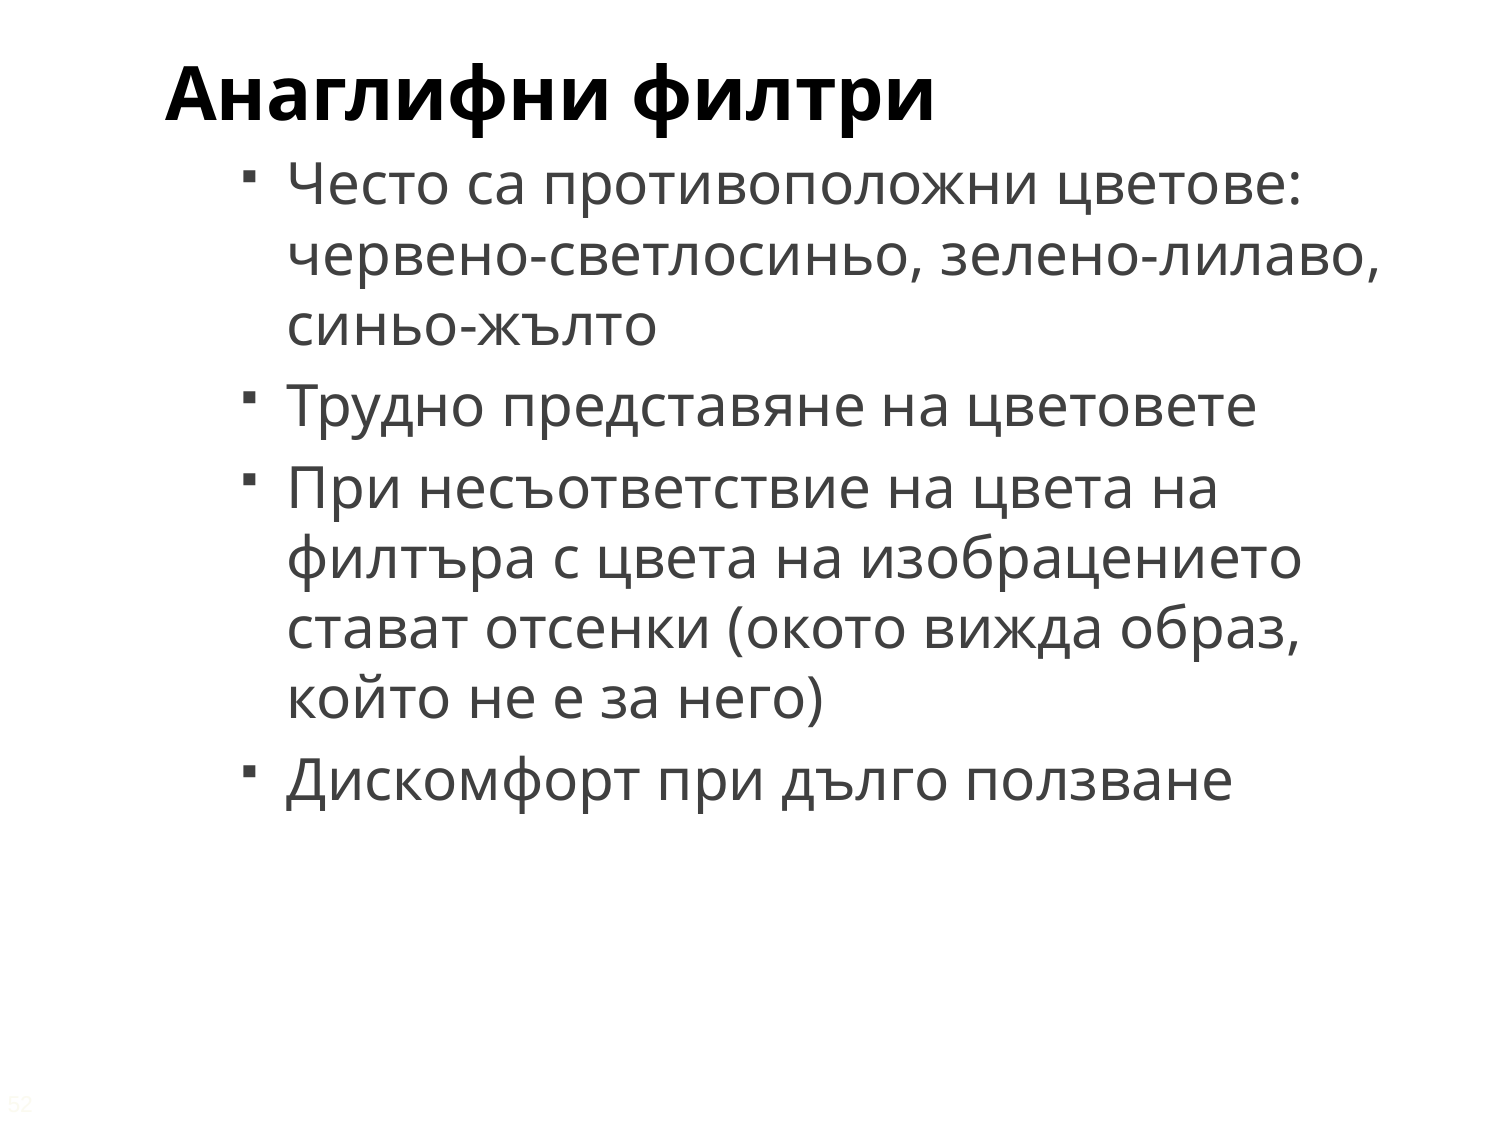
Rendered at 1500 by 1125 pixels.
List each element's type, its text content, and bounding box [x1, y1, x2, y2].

list Анаглифни филтри Често са противоположни цветове: червено-светлосиньо, зелено-лилаво, синьо-жълто Трудно представяне на цветовете При несъответствие на цвета на филтъра с цвета на изобрацението стават отсенки (окото вижда образ, който не е за него) Дискомфорт при дълго ползване [150, 37, 1488, 1113]
